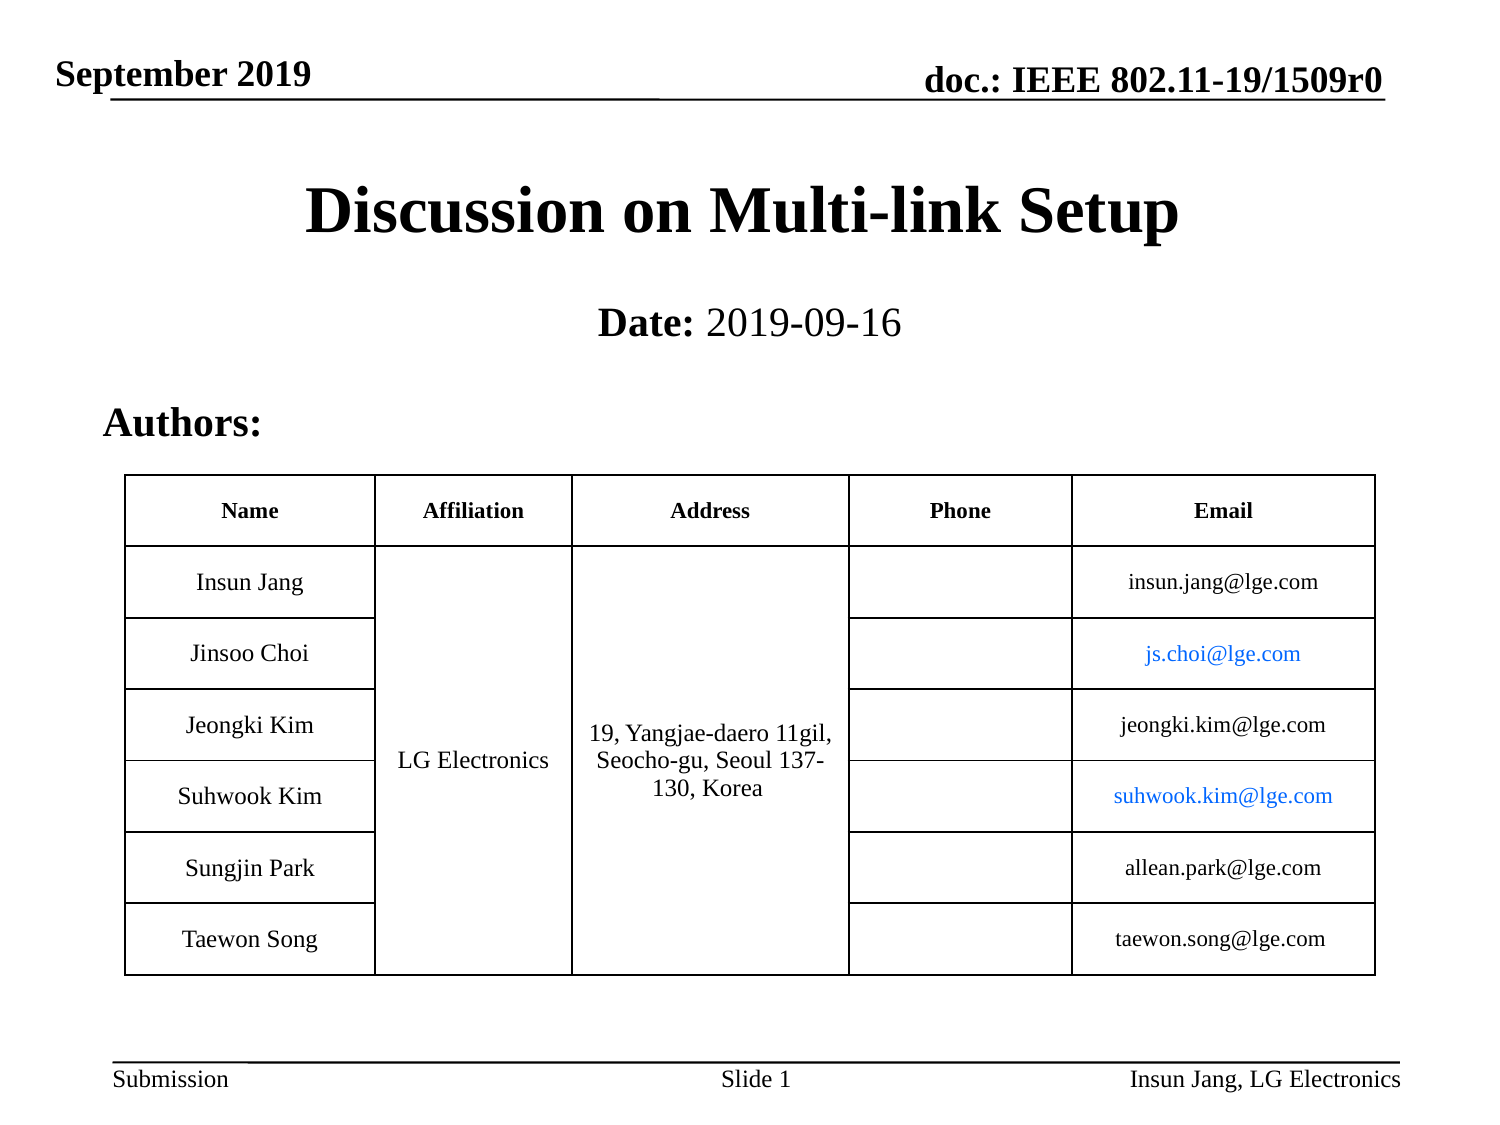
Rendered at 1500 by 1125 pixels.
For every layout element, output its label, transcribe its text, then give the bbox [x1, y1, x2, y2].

table_cell insun.jang@lge.com [1073, 547, 1374, 617]
table_cell Taewon Song [126, 904, 374, 974]
table_header Email [1073, 476, 1374, 545]
table_header Phone [850, 476, 1071, 545]
table_cell Suhwook Kim [126, 761, 374, 831]
table_cell js.choi@lge.com [1073, 619, 1374, 688]
footer Insun Jang, LG Electronics [1125, 1061, 1402, 1093]
table_cell [850, 619, 1071, 688]
table_cell Insun Jang [126, 547, 374, 617]
table_cell [850, 761, 1071, 831]
table_cell [850, 690, 1071, 760]
list Date: 2019-09-16 [112, 287, 1388, 350]
table_cell [850, 833, 1071, 902]
slide_number Slide 1 [712, 1061, 800, 1093]
text_box Authors: [87, 387, 325, 450]
table_cell Jeongki Kim [126, 690, 374, 760]
table_cell LG Electronics [376, 547, 571, 974]
table_cell allean.park@lge.com [1073, 833, 1374, 902]
title Discussion on Multi-link Setup [62, 112, 1425, 300]
table_cell suhwook.kim@lge.com [1073, 761, 1374, 831]
table_cell [850, 904, 1071, 974]
table_cell 19, Yangjae-daero 11gil, Seocho-gu, Seoul 137-130, Korea [573, 547, 848, 974]
table_header Name [126, 476, 374, 545]
table_cell jeongki.kim@lge.com [1073, 690, 1374, 760]
table_cell [850, 547, 1071, 617]
table_header Address [573, 476, 848, 545]
table_header Affiliation [376, 476, 571, 545]
table_cell Sungjin Park [126, 833, 374, 902]
table_cell taewon.song@lge.com [1073, 904, 1374, 974]
table_cell Jinsoo Choi [126, 619, 374, 688]
